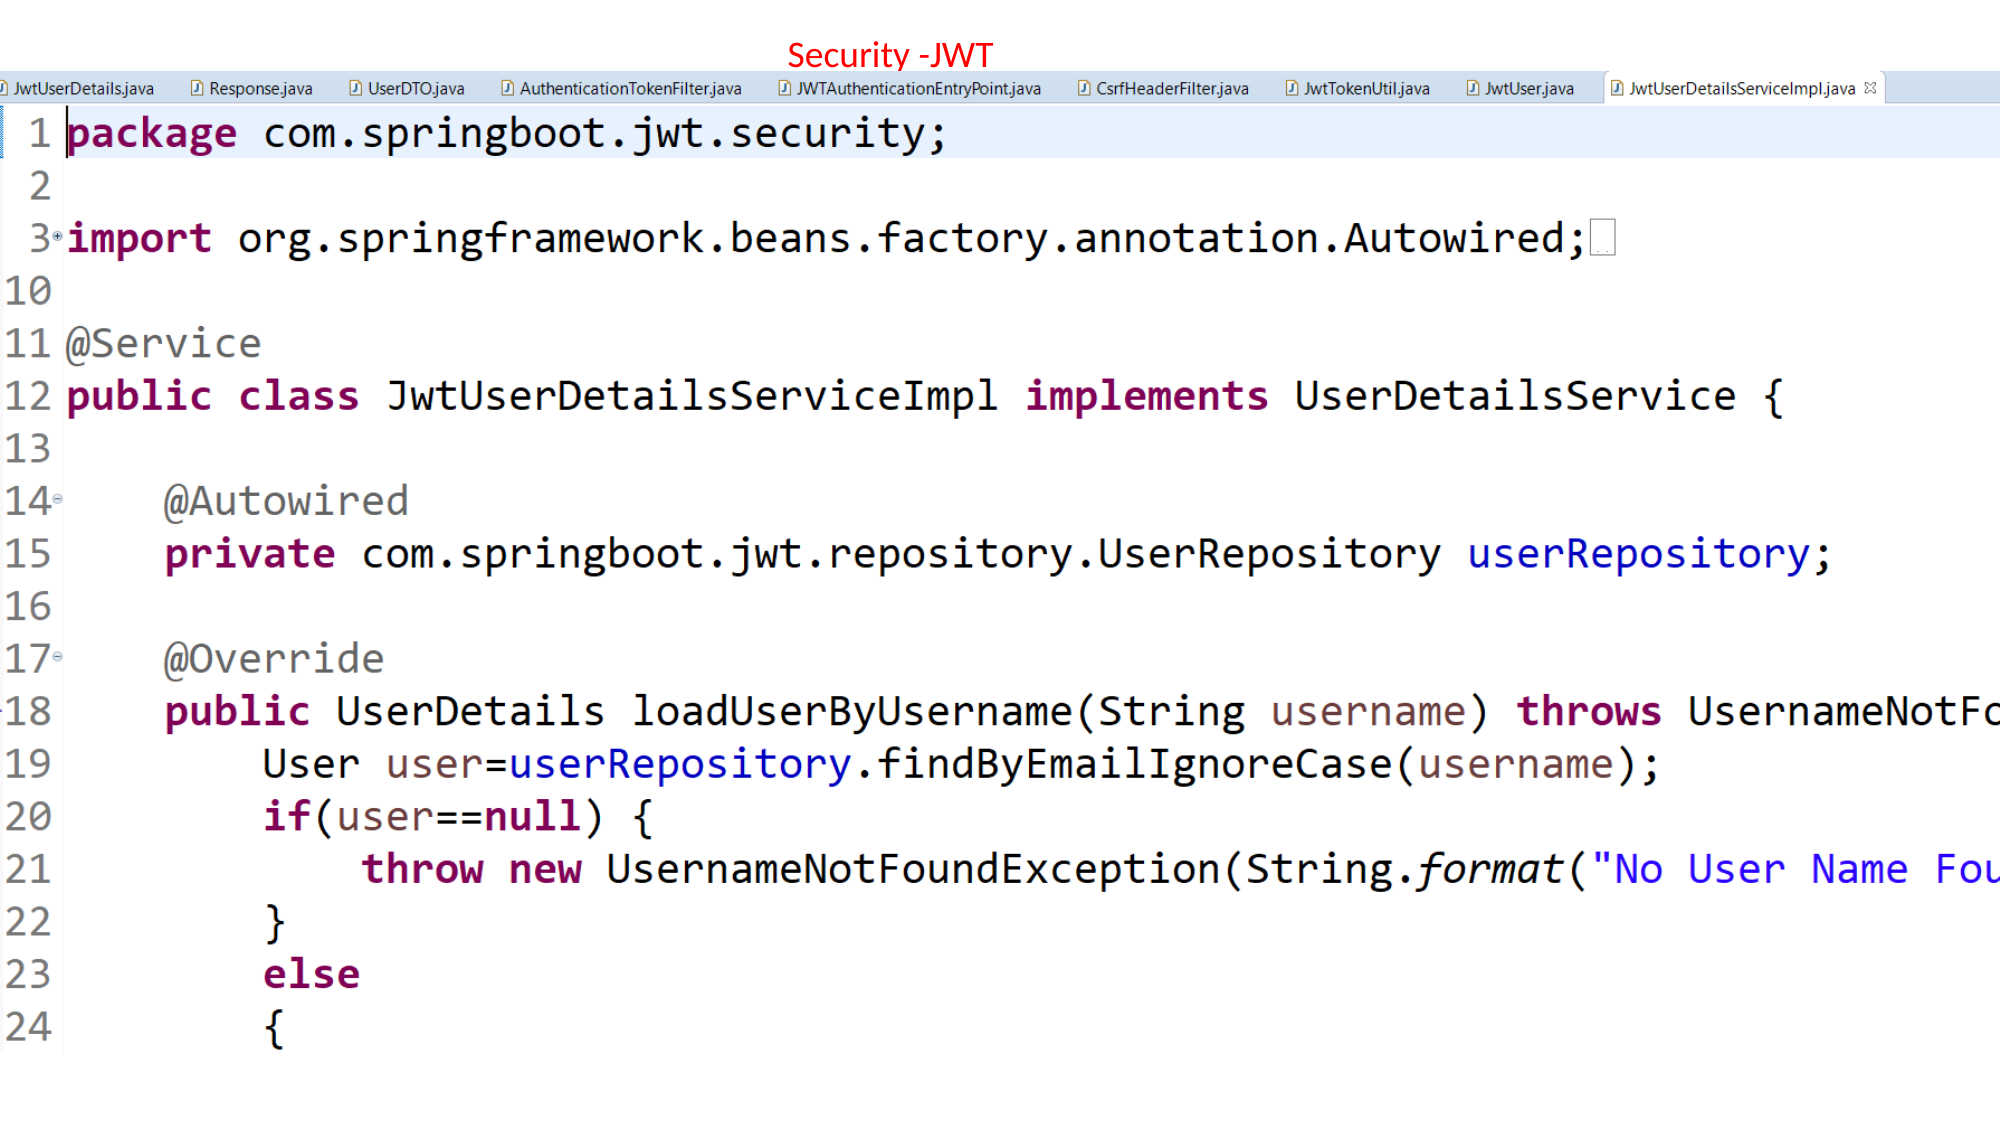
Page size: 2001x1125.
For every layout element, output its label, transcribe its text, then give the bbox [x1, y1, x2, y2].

picture [0, 71, 2000, 1053]
text_box Security -JWT [368, 16, 1413, 71]
